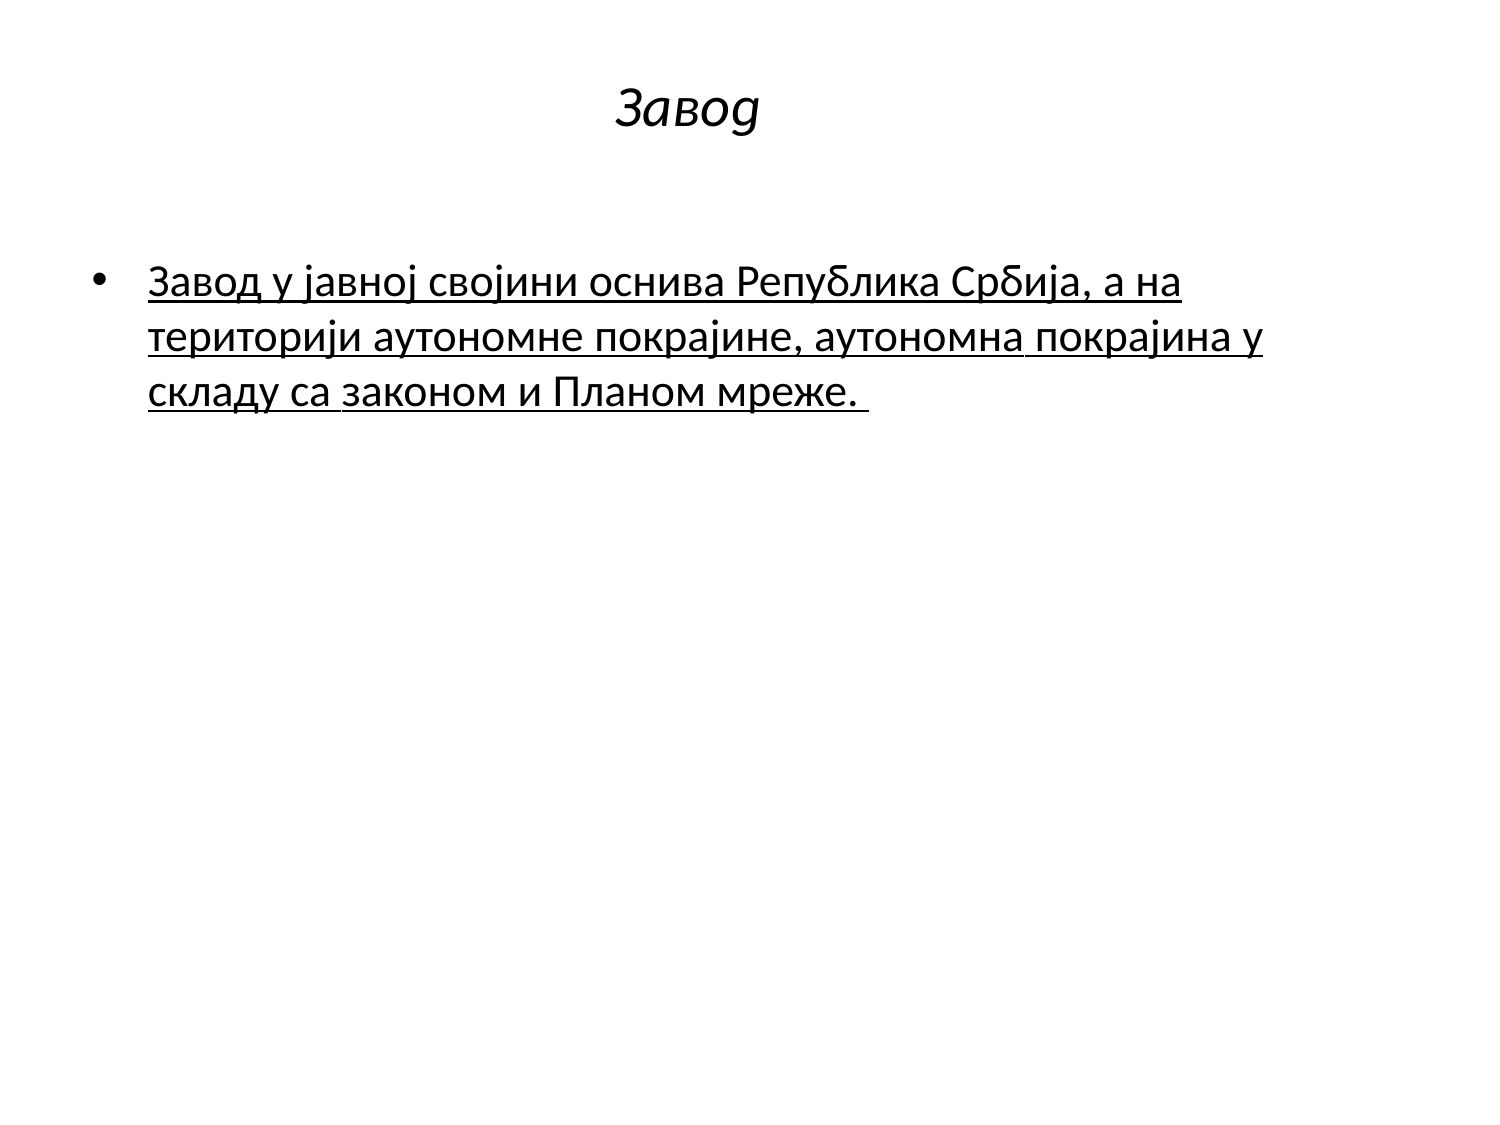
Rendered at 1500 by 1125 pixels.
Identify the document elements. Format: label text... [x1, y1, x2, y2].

title Завод [100, 42, 1288, 163]
list Завод у јавној својини оснива Република Србија, а на територији аутономне покрајине, аутономна покрајина у складу са законом и Планом мреже. [76, 243, 1388, 917]
